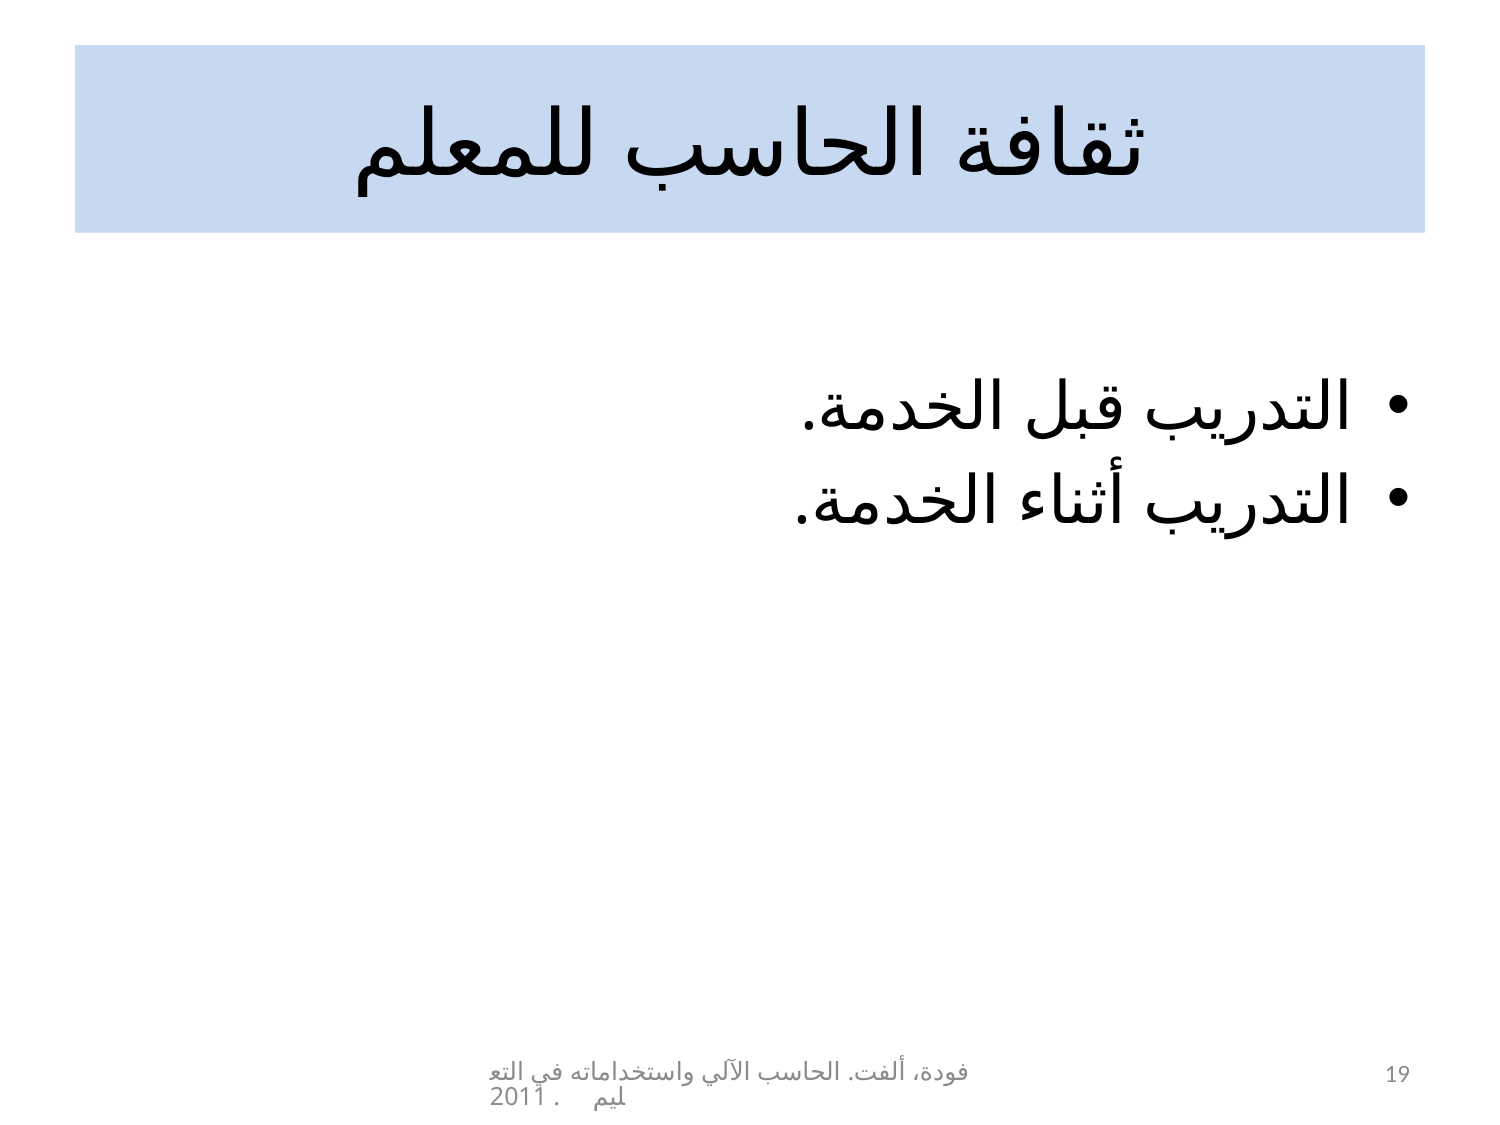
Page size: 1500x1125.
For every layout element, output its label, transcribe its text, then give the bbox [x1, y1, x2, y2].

footer فودة، ألفت. الحاسب الآلي واستخداماته في التعليم. 2011 [474, 1042, 988, 1103]
slide_number 19 [1074, 1042, 1425, 1103]
list التدريب قبل الخدمة. التدريب أثناء الخدمة. [75, 262, 1425, 1005]
title ثقافة الحاسب للمعلم [75, 45, 1425, 233]
